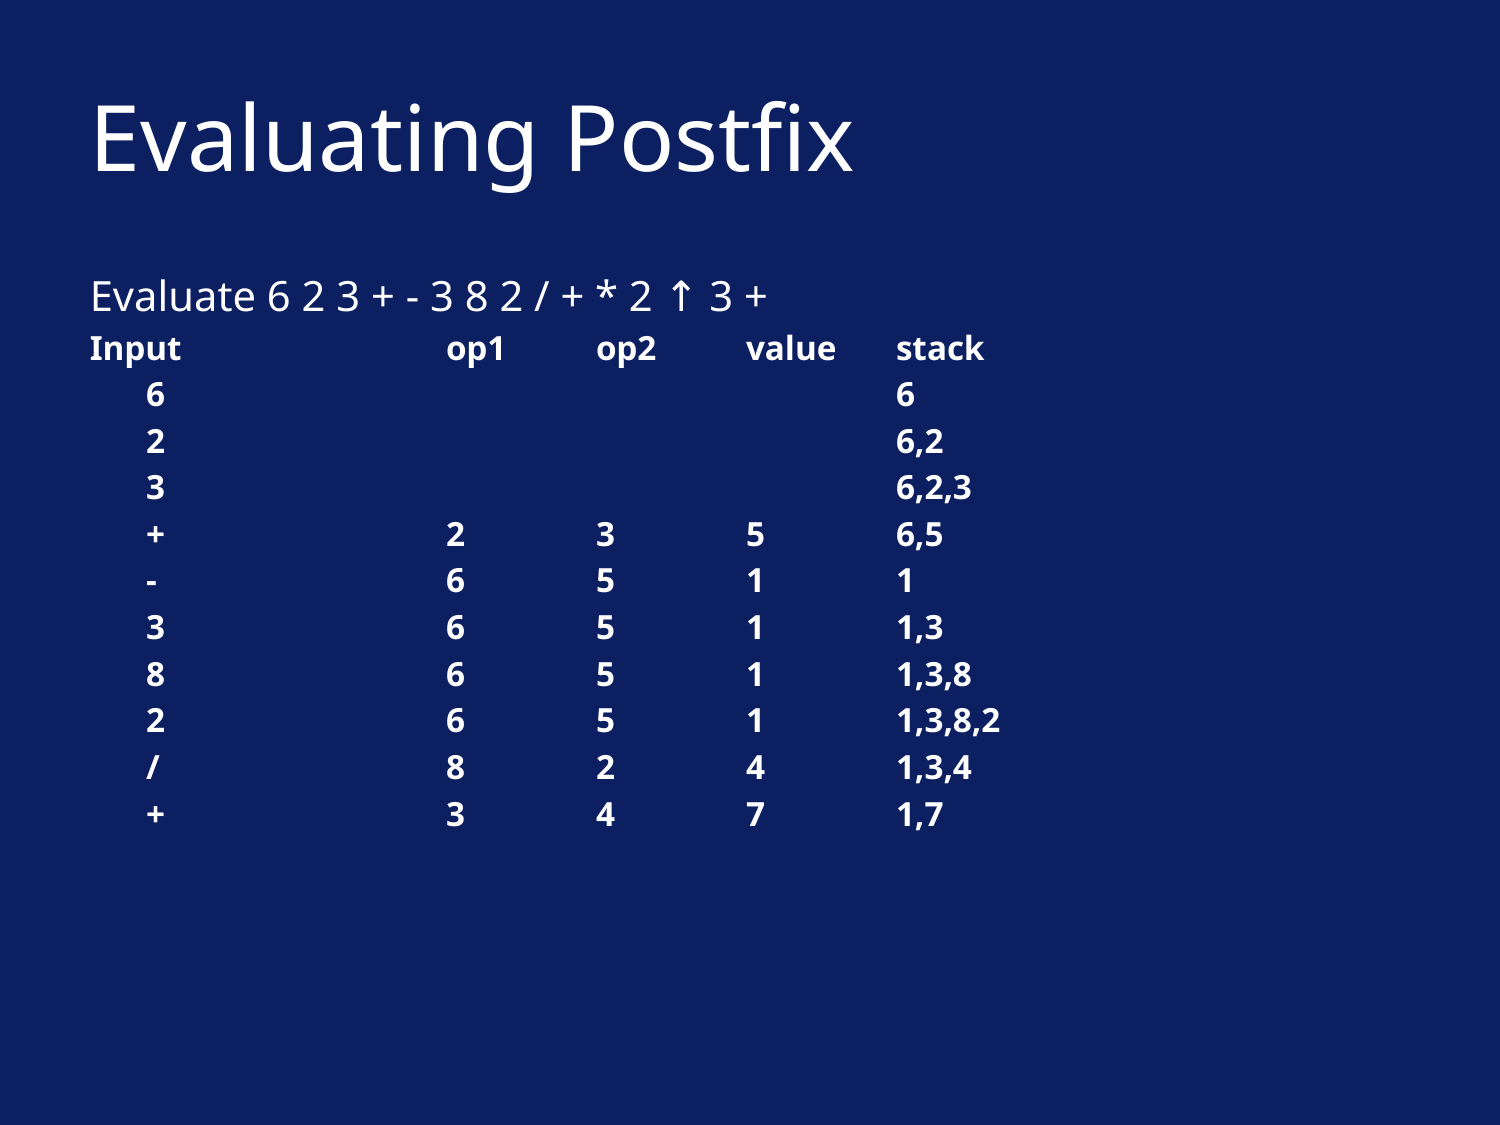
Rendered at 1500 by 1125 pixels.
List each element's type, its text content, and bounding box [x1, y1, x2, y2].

title Evaluating Postfix [74, 59, 1425, 210]
list Evaluate 6 2 3 + - 3 8 2 / + * 2 ↑ 3 + Input op1 op2 value stack 6 6 2 6,2 3 6,2,3 + 2 3 5 6,5 - 6 5 1 1 3 6 5 1 1,3 8 6 5 1 1,3,8 2 6 5 1 1,3,8,2 / 8 2 4 1,3,4 + 3 4 7 1,7 [74, 262, 1425, 1038]
